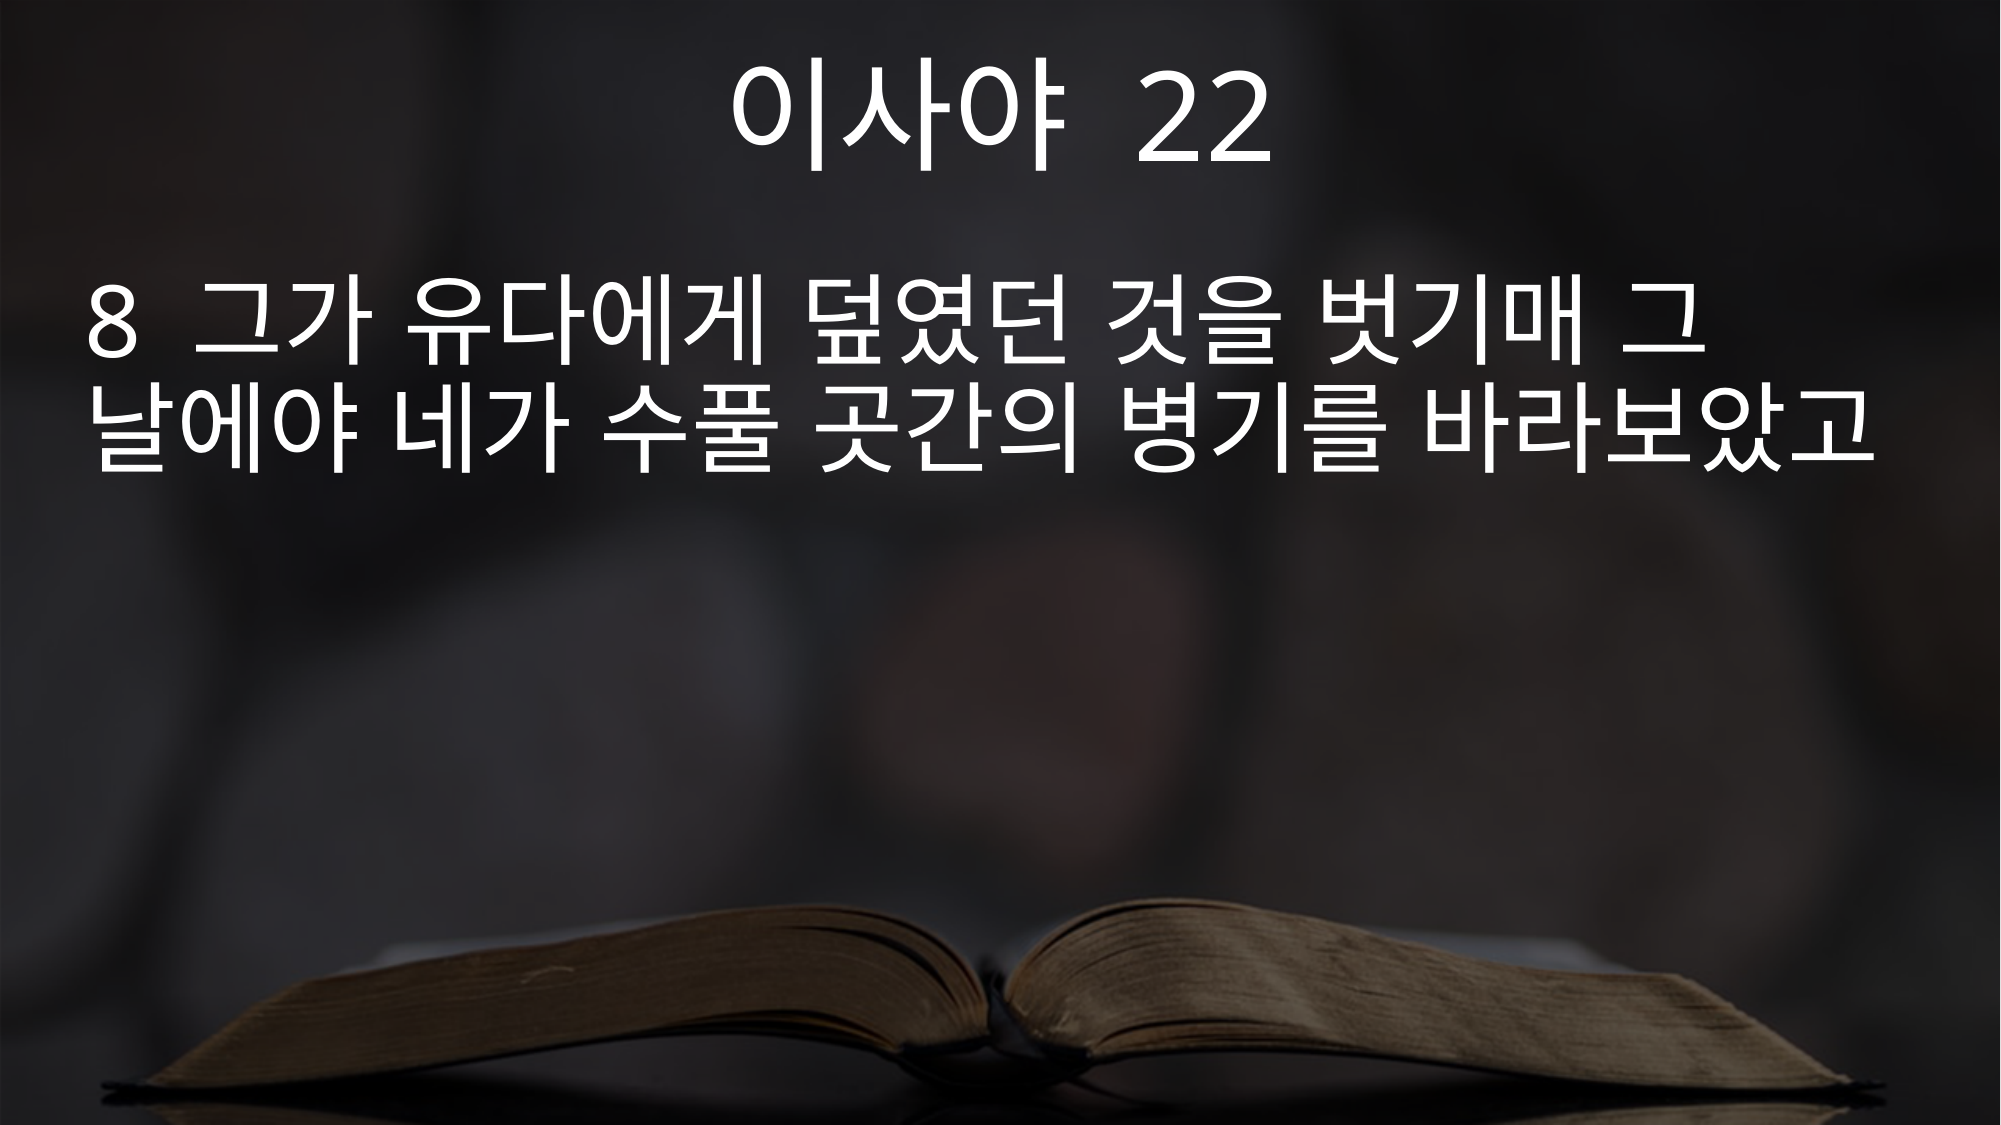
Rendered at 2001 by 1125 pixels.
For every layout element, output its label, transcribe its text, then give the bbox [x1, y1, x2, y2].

list 8 그가 유다에게 덮였던 것을 벗기매 그 날에야 네가 수풀 곳간의 병기를 바라보았고 [69, 263, 1953, 423]
footer 이사야 22 [0, 32, 2000, 192]
picture [0, 0, 2001, 1125]
